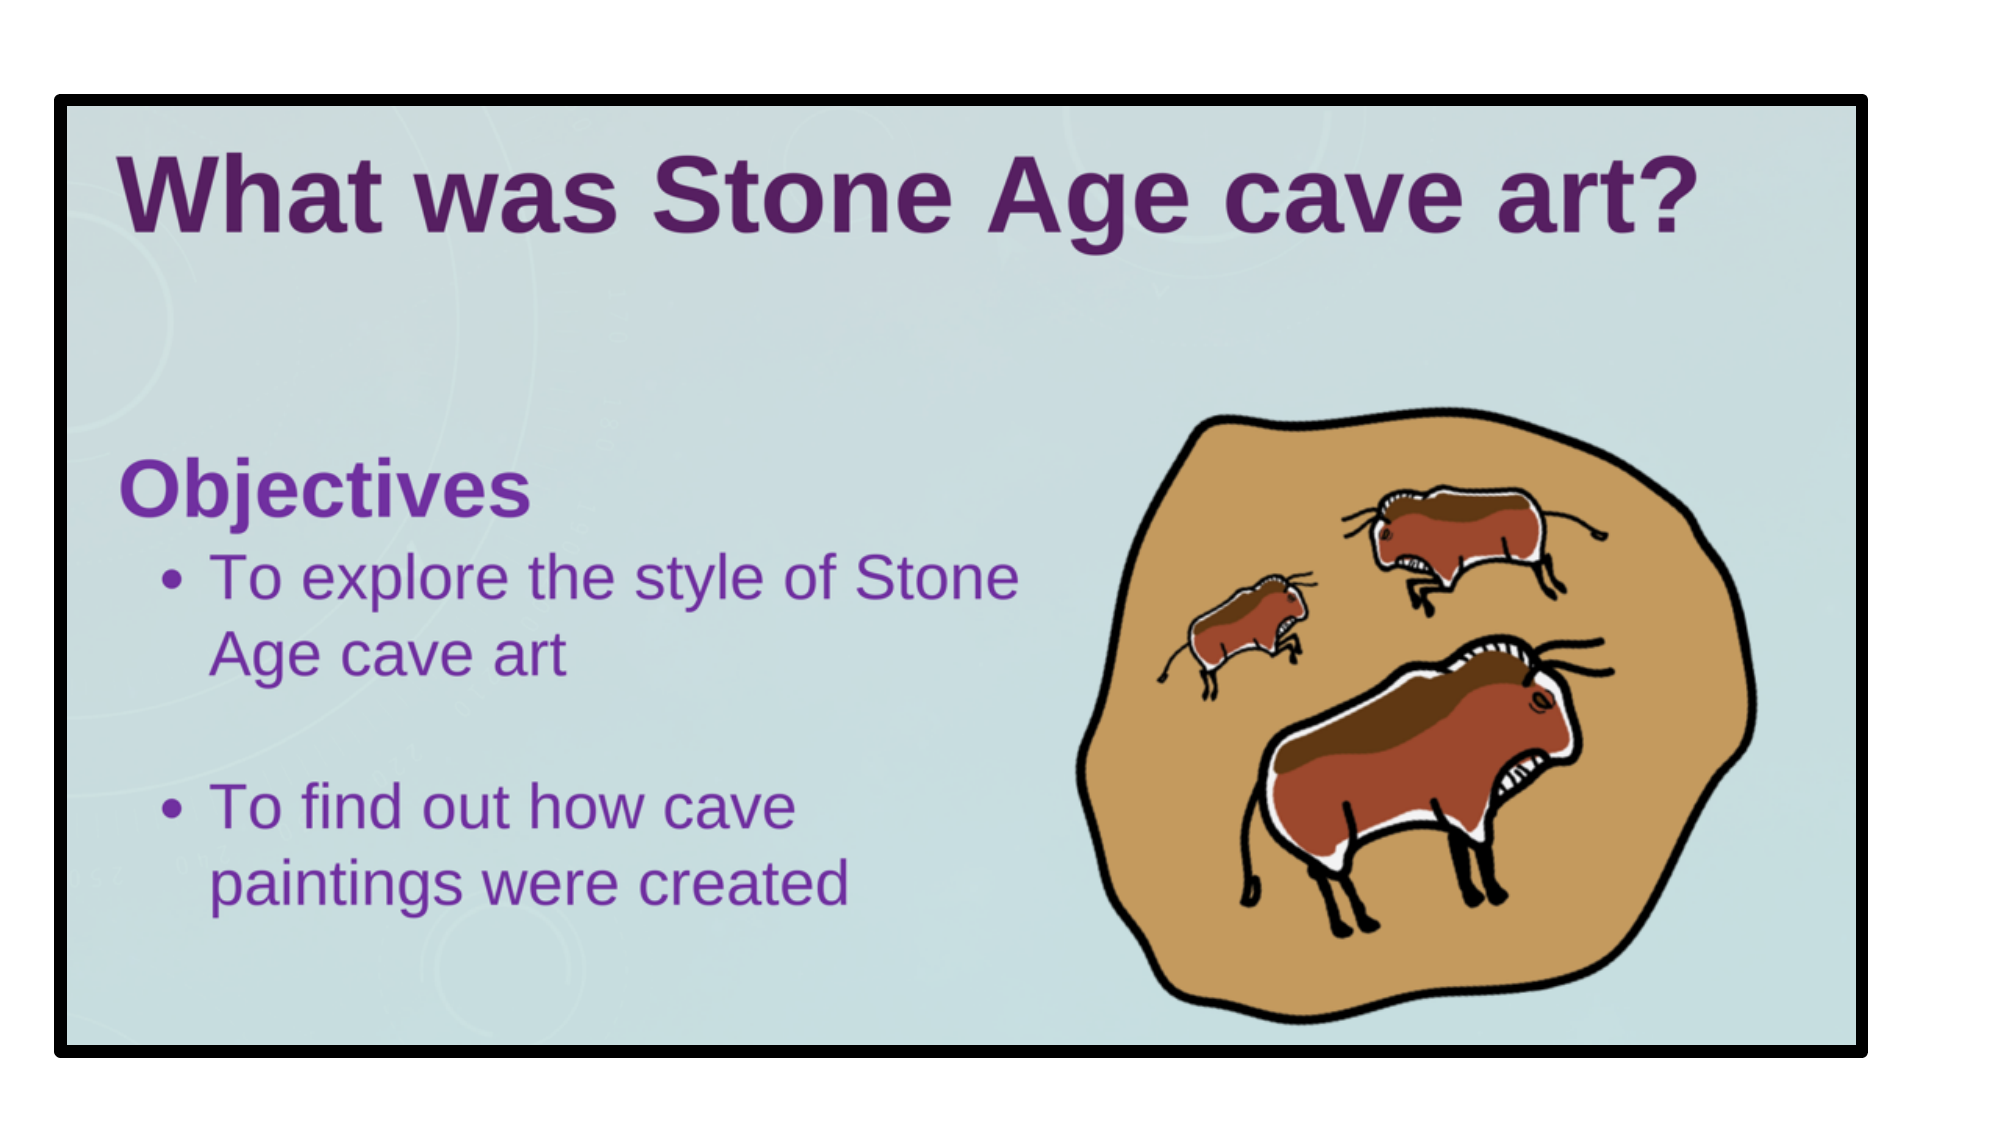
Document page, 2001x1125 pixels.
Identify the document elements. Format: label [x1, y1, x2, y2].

picture [66, 106, 1856, 1046]
